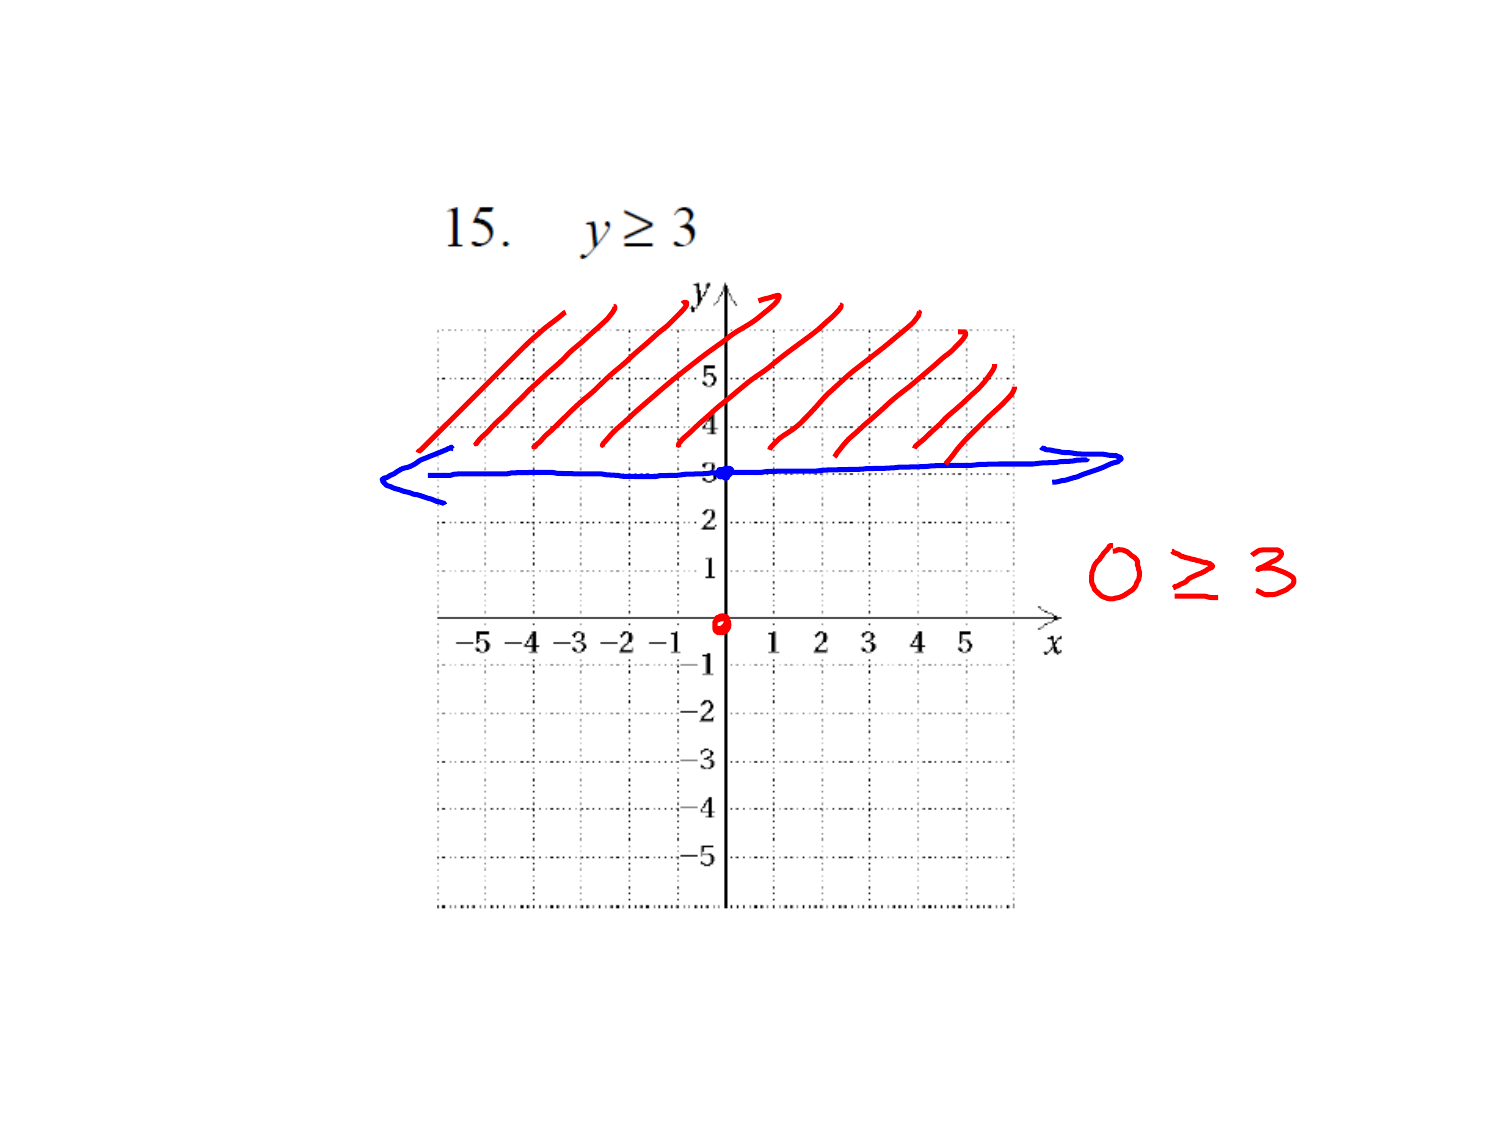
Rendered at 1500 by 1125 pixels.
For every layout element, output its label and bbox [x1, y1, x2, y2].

text_box [1174, 595, 1219, 599]
text_box [1080, 453, 1122, 477]
text_box [417, 295, 1015, 465]
text_box [1171, 550, 1214, 589]
text_box [1090, 544, 1141, 600]
text_box [1251, 549, 1295, 596]
picture [425, 195, 1075, 930]
text_box [381, 464, 420, 497]
